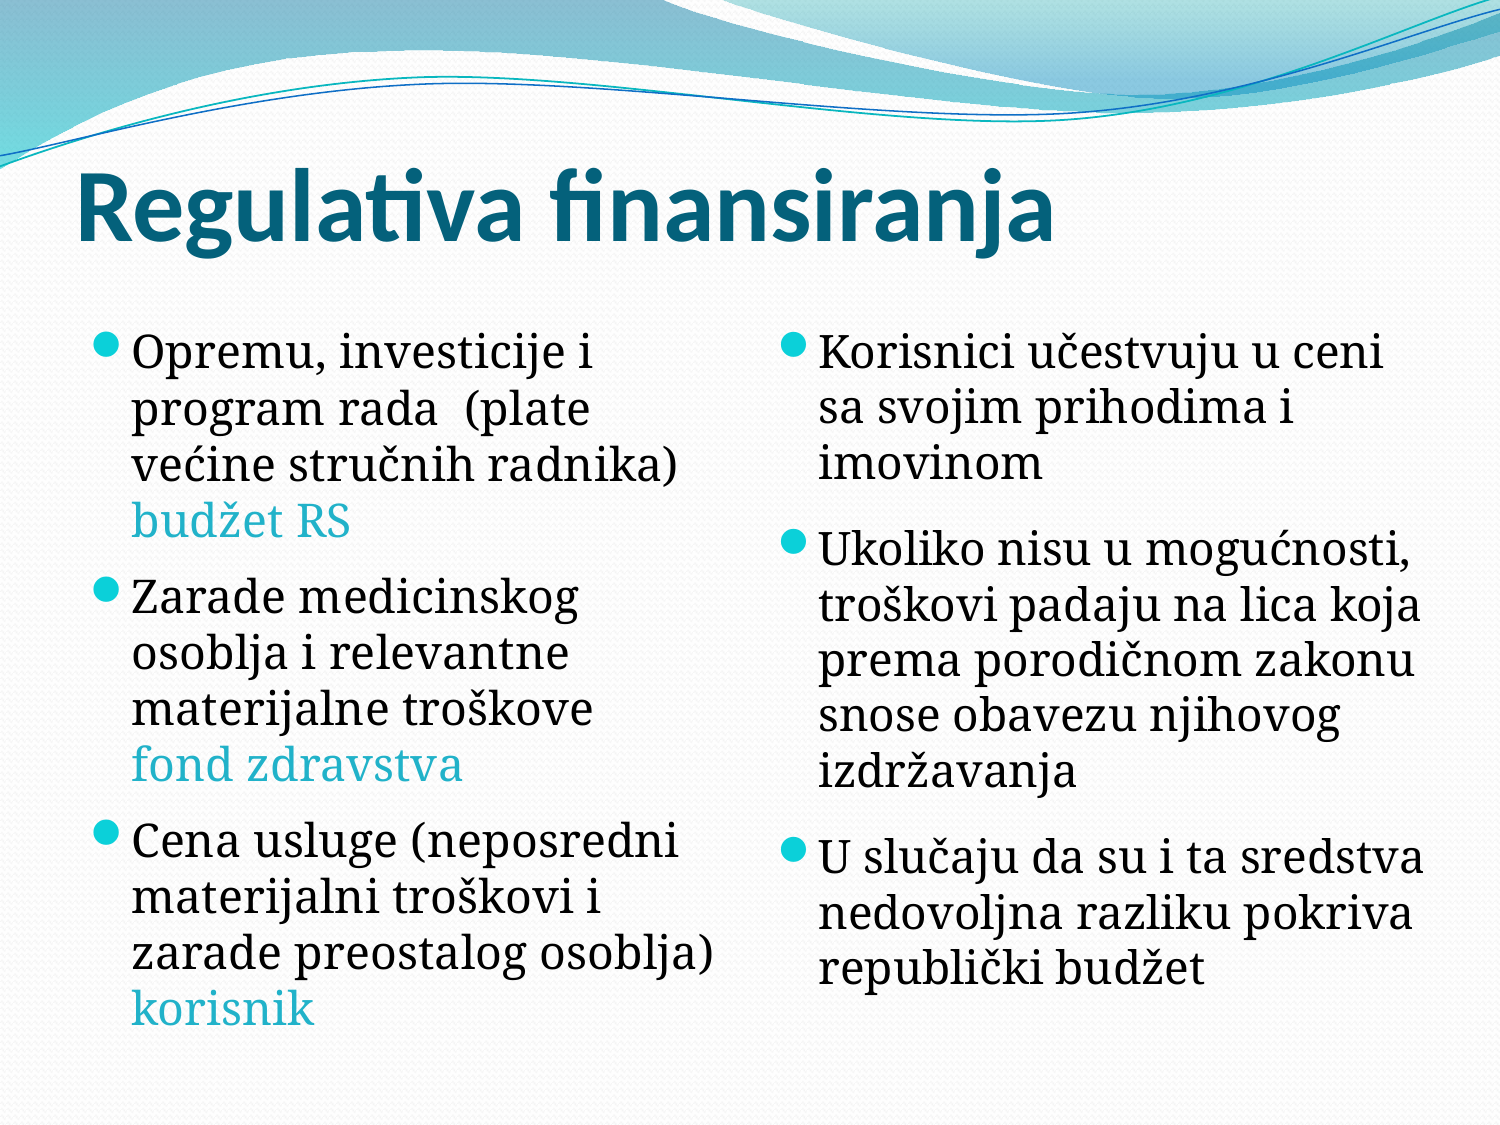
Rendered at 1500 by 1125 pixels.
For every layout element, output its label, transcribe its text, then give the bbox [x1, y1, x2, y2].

list Opremu, investicije i program rada (plate većine stručnih radnika) budžet RS Zarade medicinskog osoblja i relevantne materijalne troškove fond zdravstva Cena usluge (neposredni materijalni troškovi i zarade preostalog osoblja) korisnik [75, 314, 738, 1043]
title Regulativa finansiranja [75, 75, 1425, 263]
list Korisnici učestvuju u ceni sa svojim prihodima i imovinom Ukoliko nisu u mogućnosti, troškovi padaju na lica koja prema porodičnom zakonu snose obavezu njihovog izdržavanja U slučaju da su i ta sredstva nedovoljna razliku pokriva republički budžet [762, 314, 1450, 1043]
